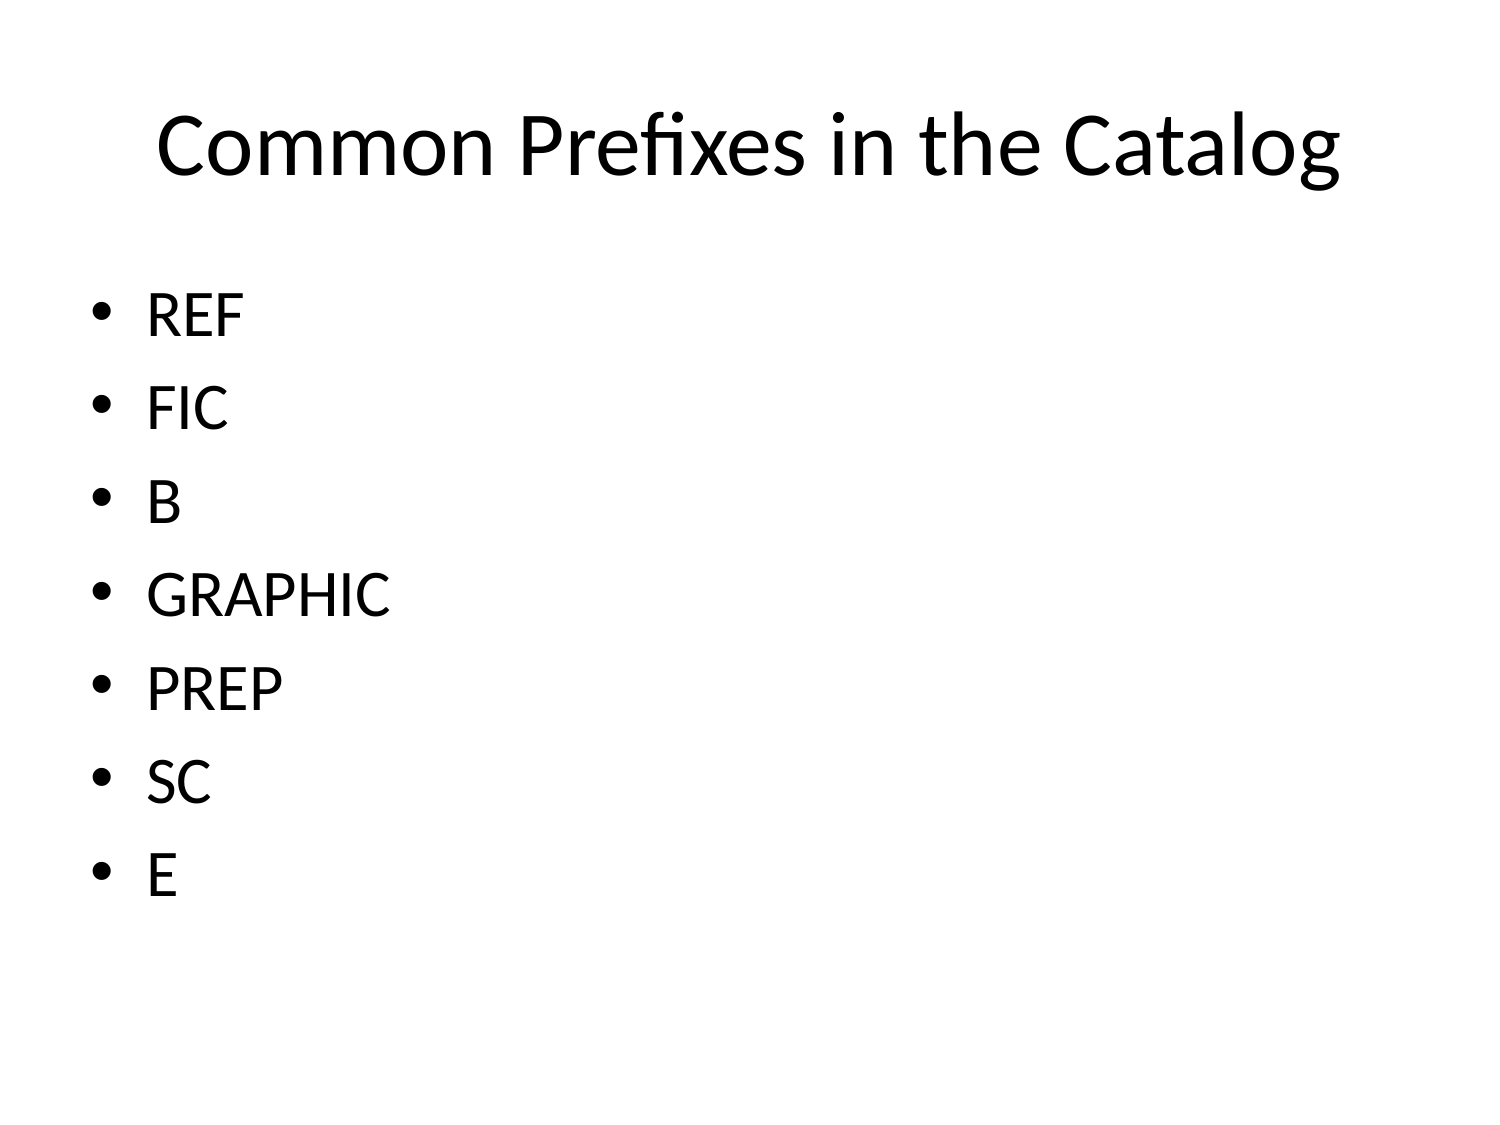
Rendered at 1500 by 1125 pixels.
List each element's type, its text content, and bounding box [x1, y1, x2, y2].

title Common Prefixes in the Catalog [75, 45, 1425, 233]
list REF FIC B GRAPHIC PREP SC E [75, 262, 1425, 1005]
